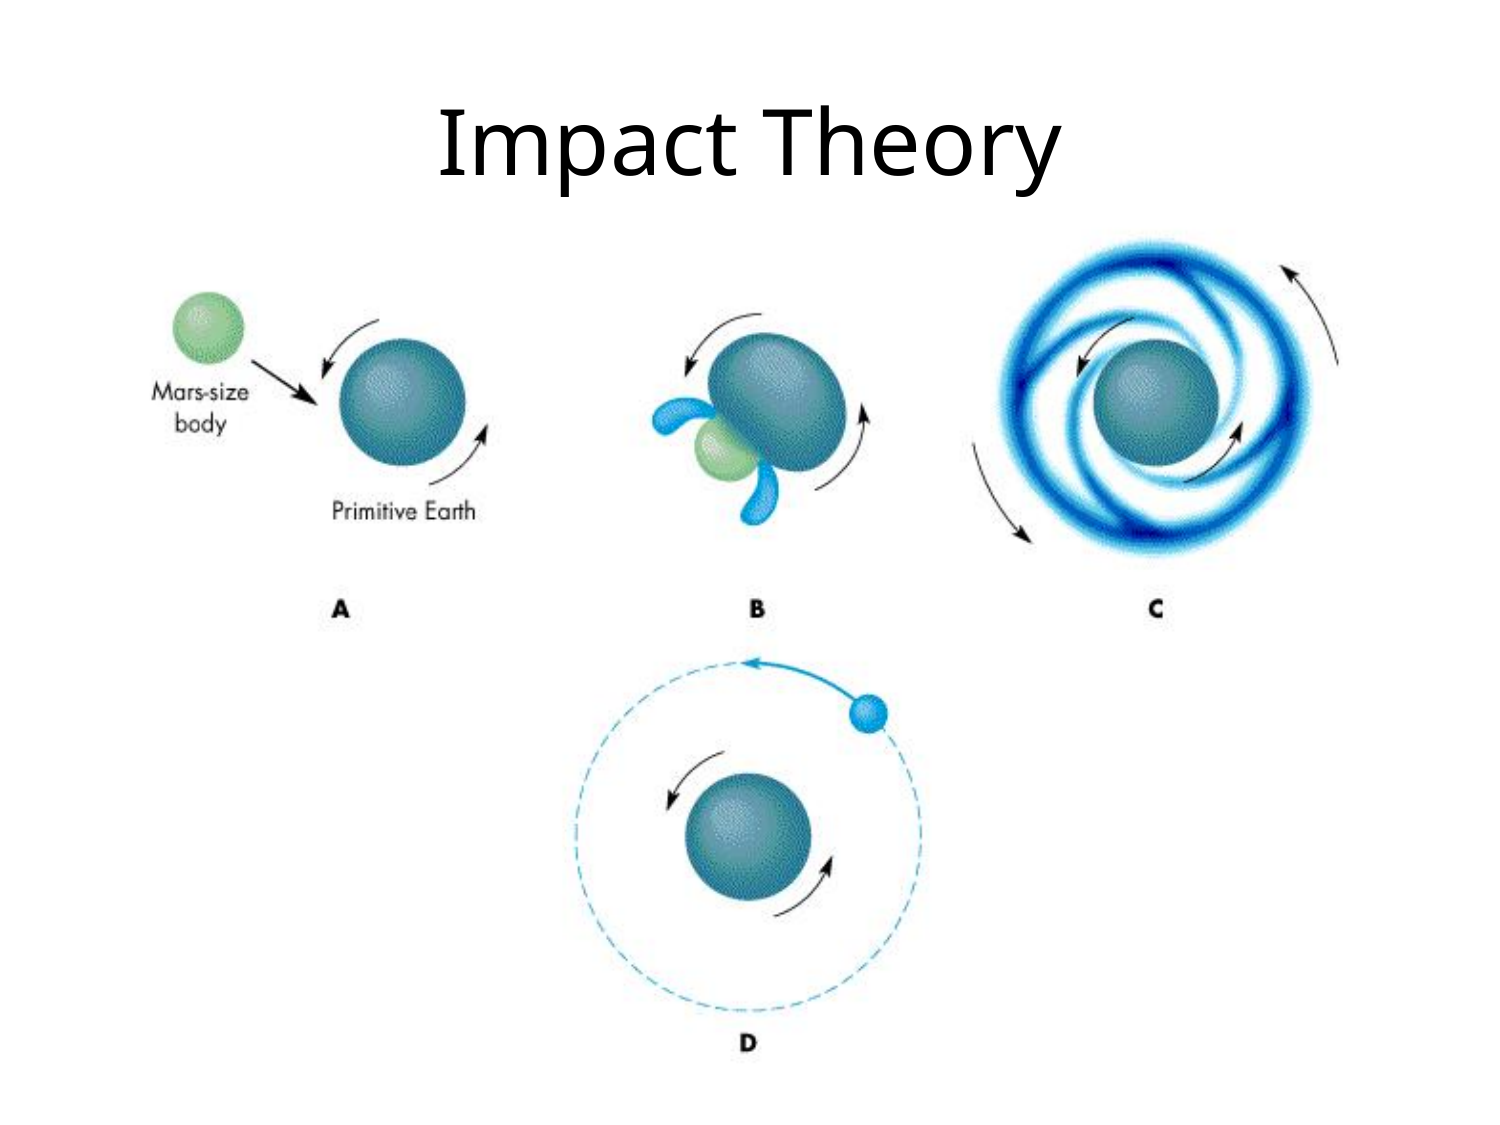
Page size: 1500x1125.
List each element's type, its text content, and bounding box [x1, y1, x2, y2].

title Impact Theory [75, 45, 1425, 233]
picture [135, 200, 1358, 1125]
